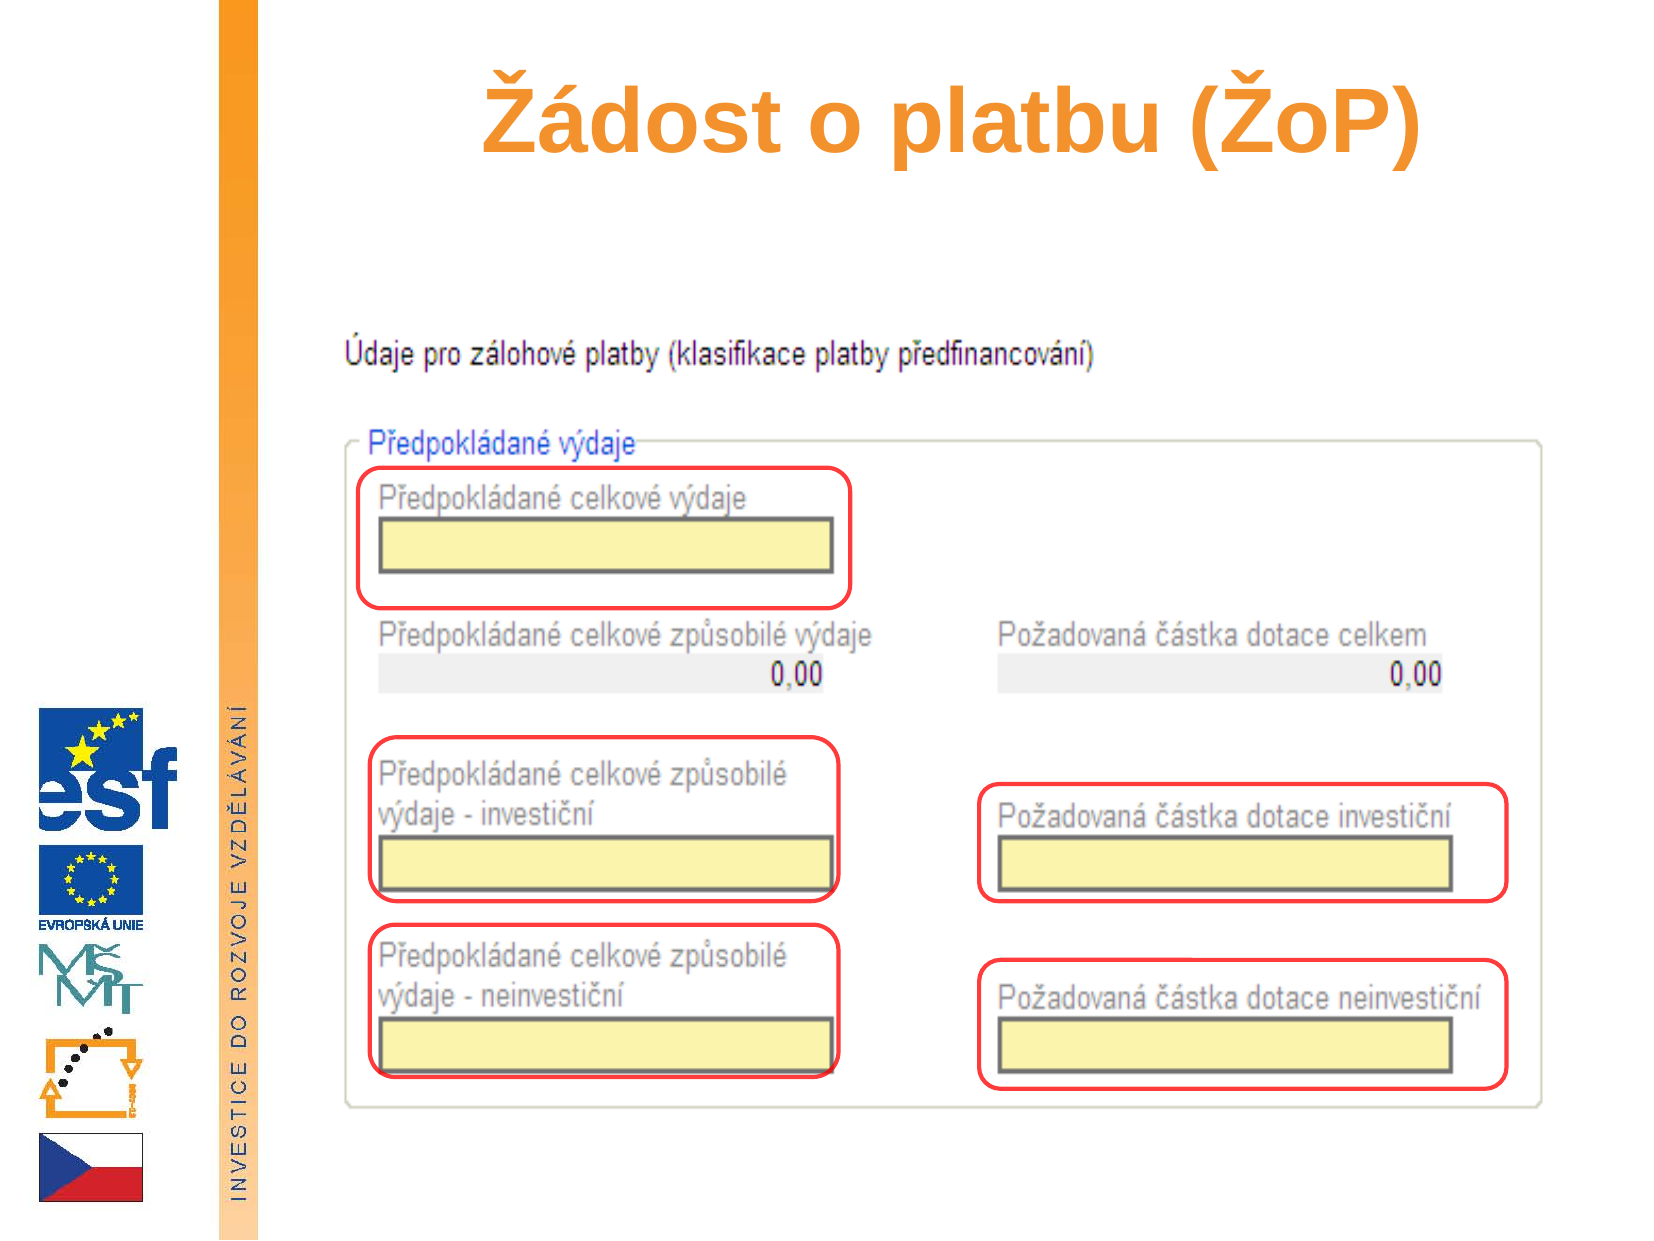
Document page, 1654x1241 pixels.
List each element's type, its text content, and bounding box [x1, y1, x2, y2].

text_box [299, 245, 1558, 1002]
title Žádost o platbu (ŽoP) [252, 57, 1654, 174]
picture [0, 0, 1654, 1240]
